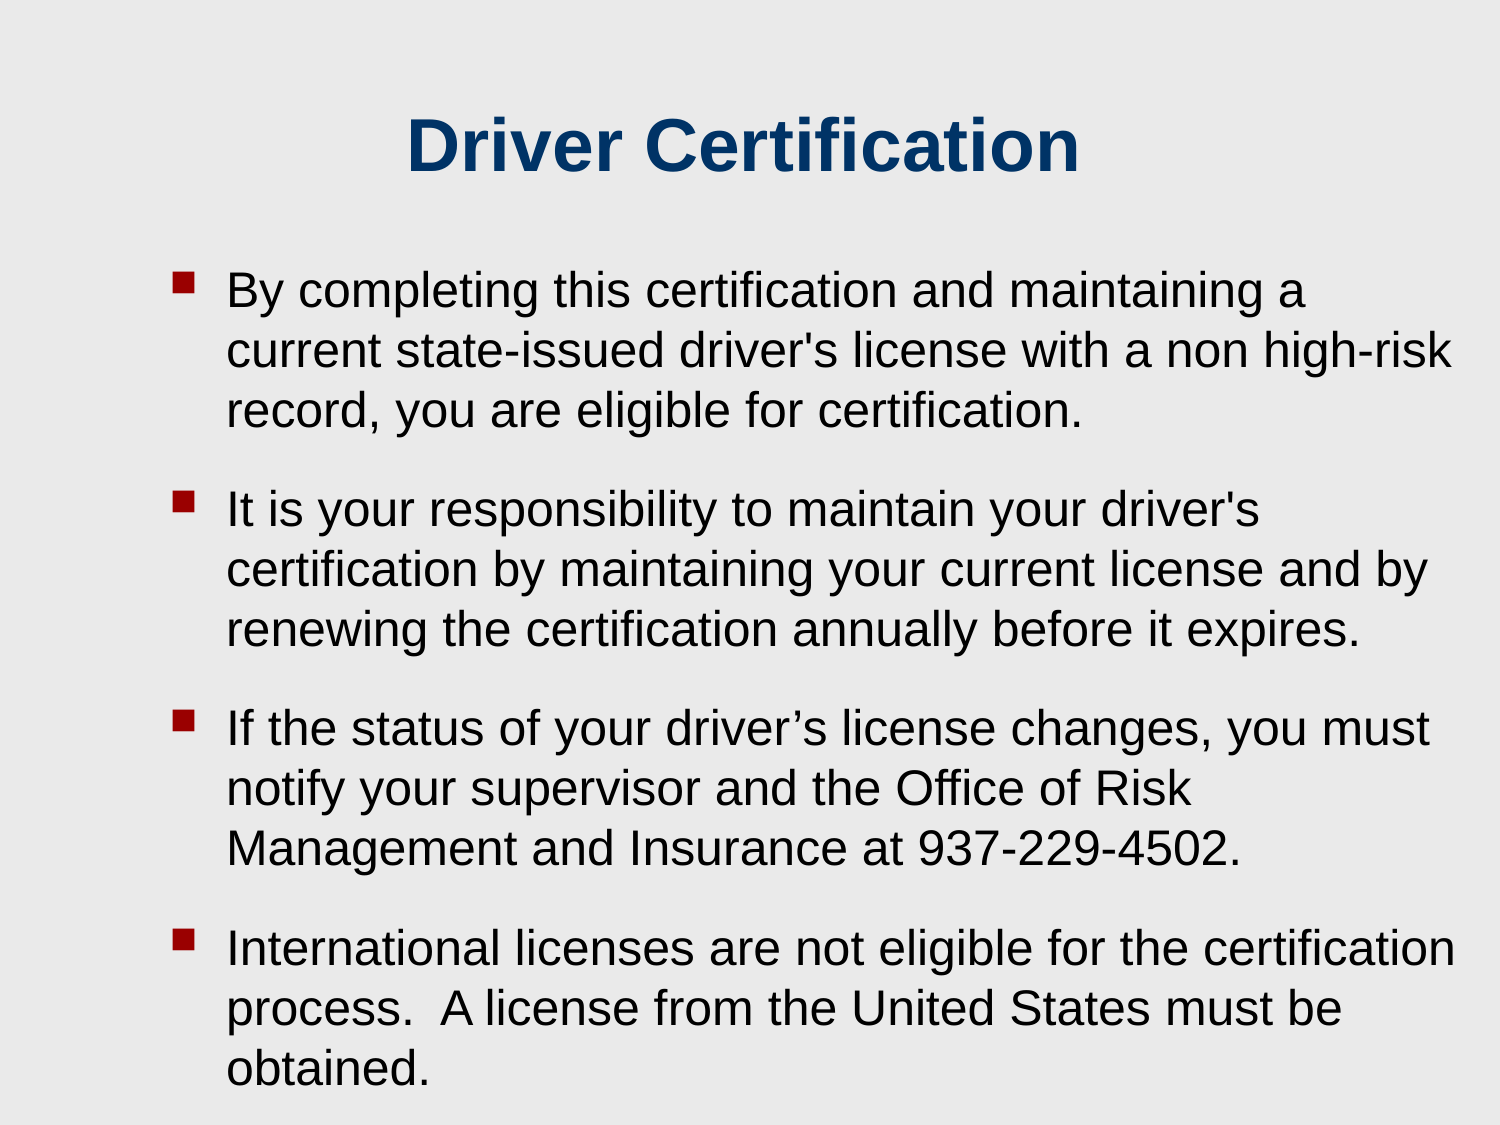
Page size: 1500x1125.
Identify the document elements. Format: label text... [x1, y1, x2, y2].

list By completing this certification and maintaining a current state-issued driver's license with a non high-risk record, you are eligible for certification. It is your responsibility to maintain your driver's certification by maintaining your current license and by renewing the certification annually before it expires. If the status of your driver’s license changes, you must notify your supervisor and the Office of Risk Management and Insurance at 937-229-4502. International licenses are not eligible for the certification process. A license from the United States must be obtained. [154, 249, 1486, 1063]
title Driver Certification [2, 87, 1486, 194]
